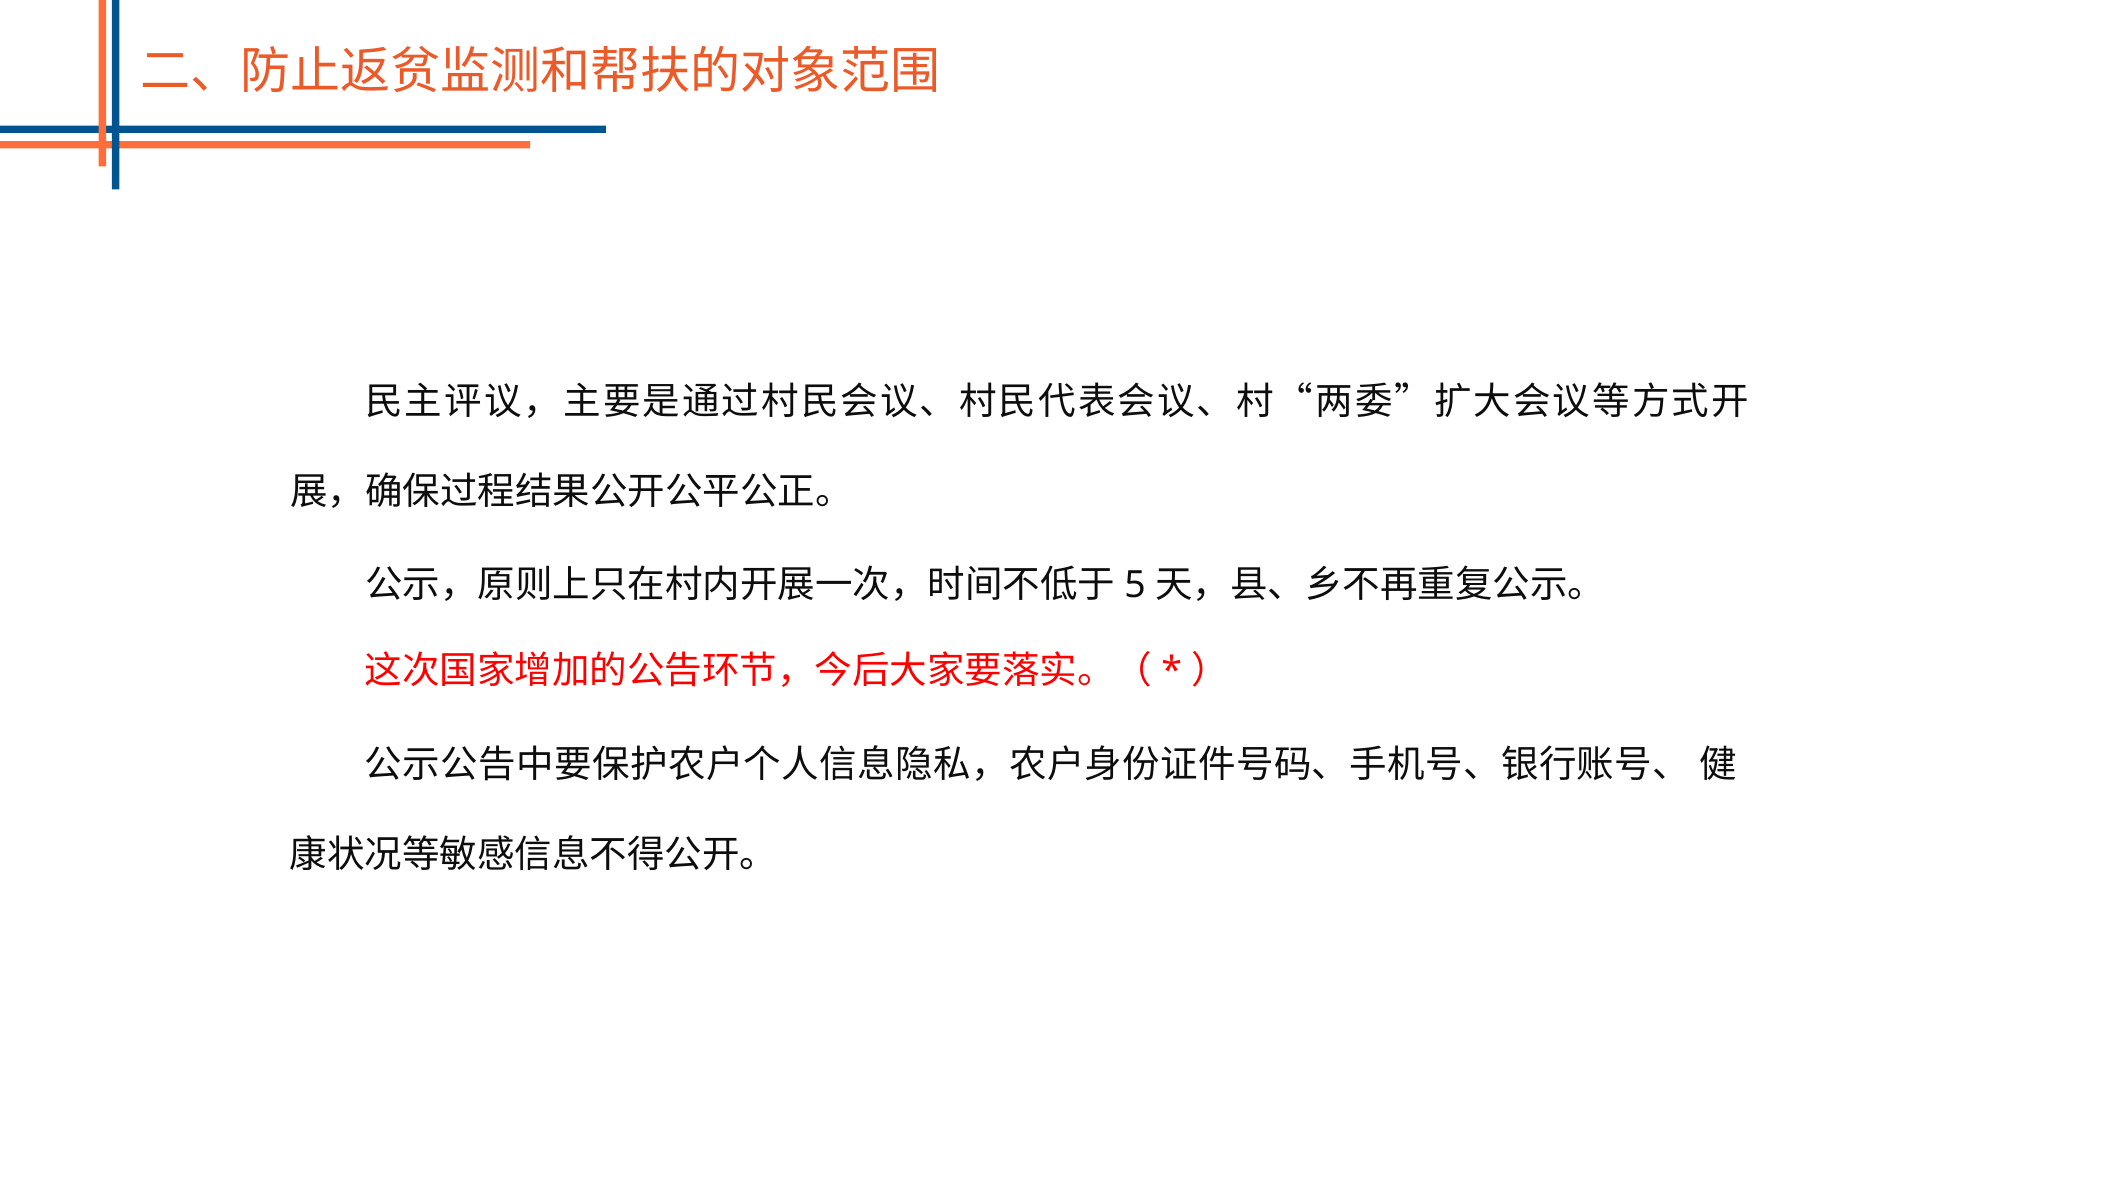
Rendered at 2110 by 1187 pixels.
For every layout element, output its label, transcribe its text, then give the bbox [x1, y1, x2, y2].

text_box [0, 0, 1457, 190]
text_box 公示，原则上只在村内开展一次，时间不低于5天，县、乡不再重复公示。 [275, 507, 1883, 613]
text_box 公示公告中要保护农户个人信息隐私，农户身份证件号码、手机号、银行账号、 健康状况等敏感信息不得公开。 [275, 687, 1752, 883]
text_box 民主评议，主要是通过村民会议、村民代表会议、村“两委”扩大会议等方式开展，确保过程结果公开公平公正。 [275, 324, 1764, 507]
text_box 这次国家增加的公告环节，今后大家要落实。（*） [275, 593, 1646, 687]
